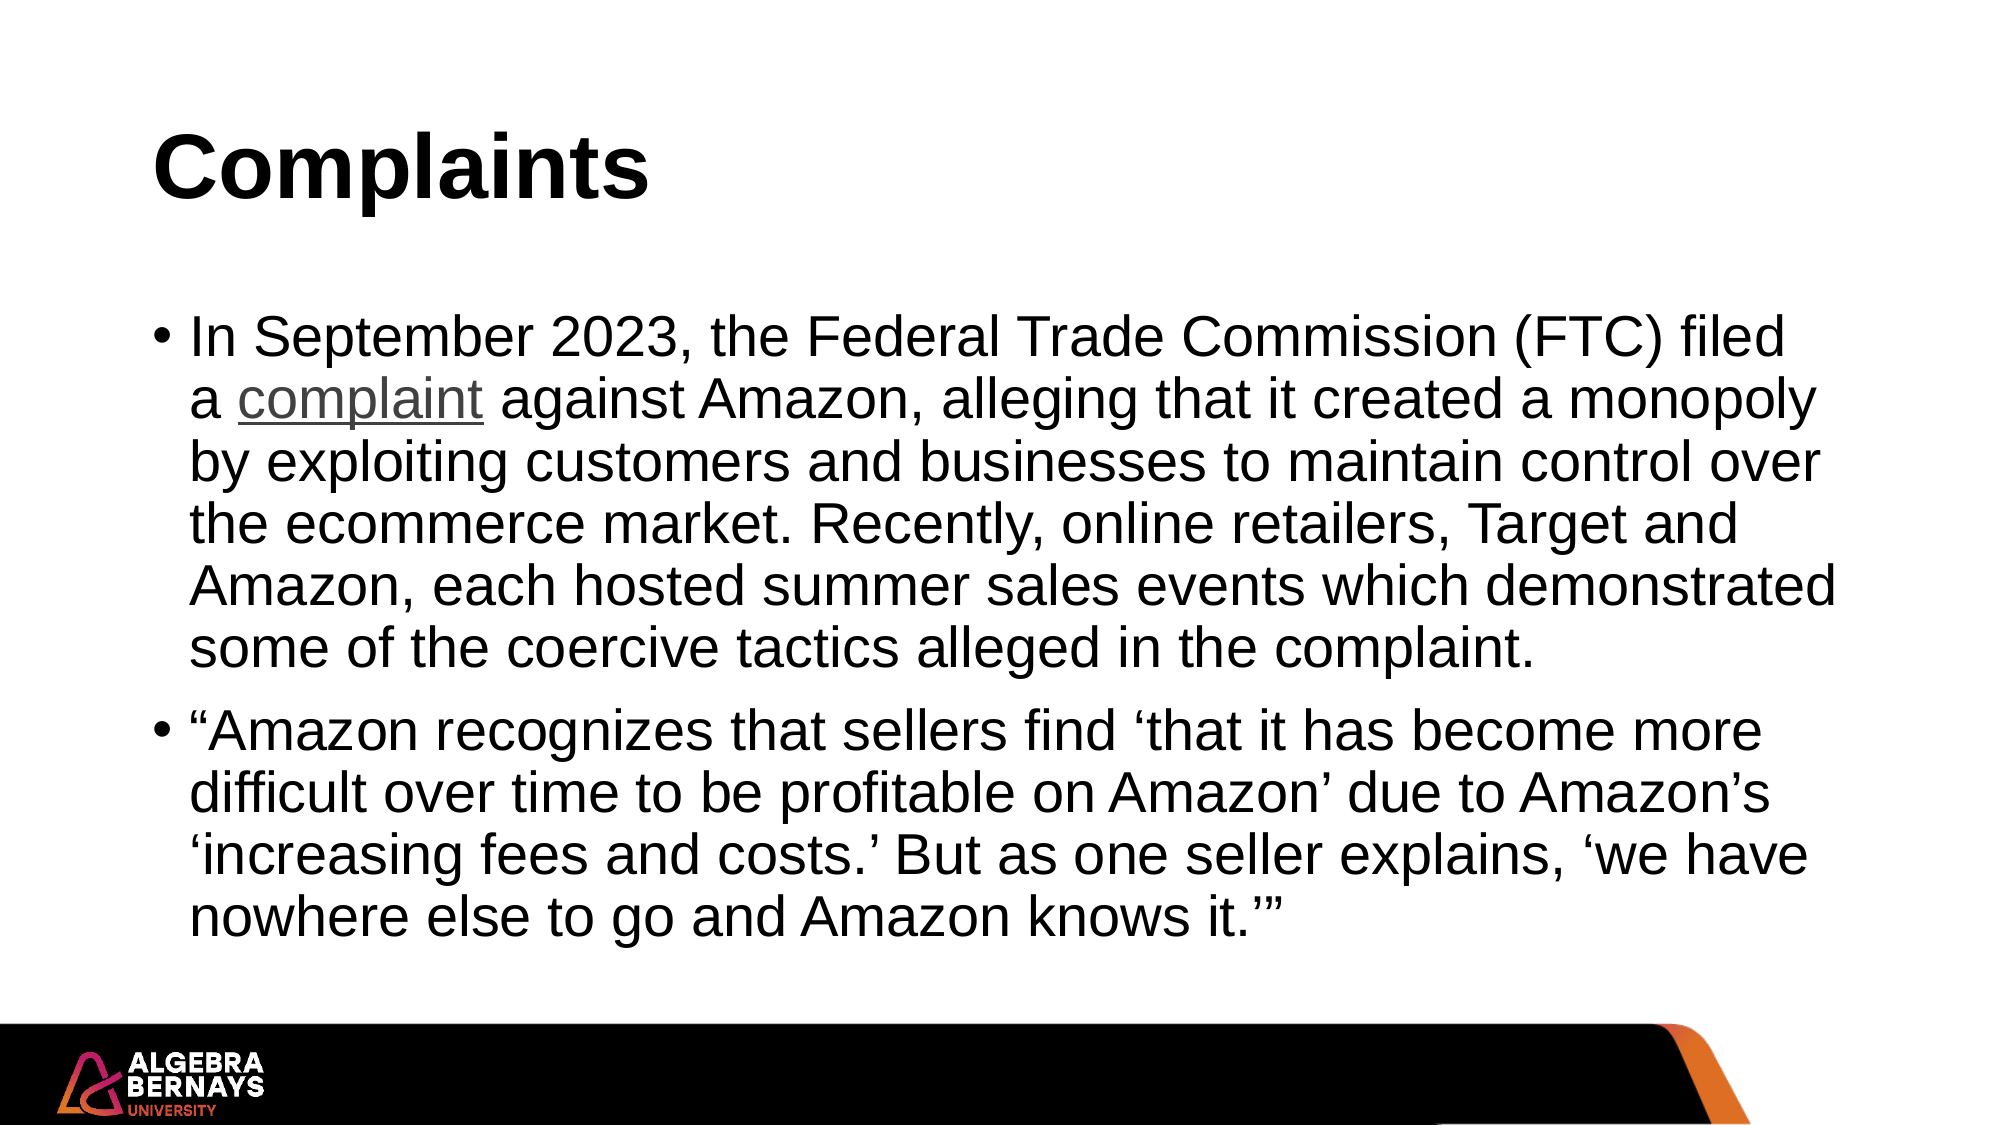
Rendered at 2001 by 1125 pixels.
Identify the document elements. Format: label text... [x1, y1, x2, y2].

title Complaints [137, 59, 1863, 278]
list In September 2023, the Federal Trade Commission (FTC) filed a complaint against Amazon, alleging that it created a monopoly by exploiting customers and businesses to maintain control over the ecommerce market. Recently, online retailers, Target and Amazon, each hosted summer sales events which demonstrated some of the coercive tactics alleged in the complaint. “Amazon recognizes that sellers find ‘that it has become more difficult over time to be profitable on Amazon’ due to Amazon’s ‘increasing fees and costs.’ But as one seller explains, ‘we have nowhere else to go and Amazon knows it.’” [137, 299, 1863, 1014]
picture [0, 1023, 1958, 1125]
